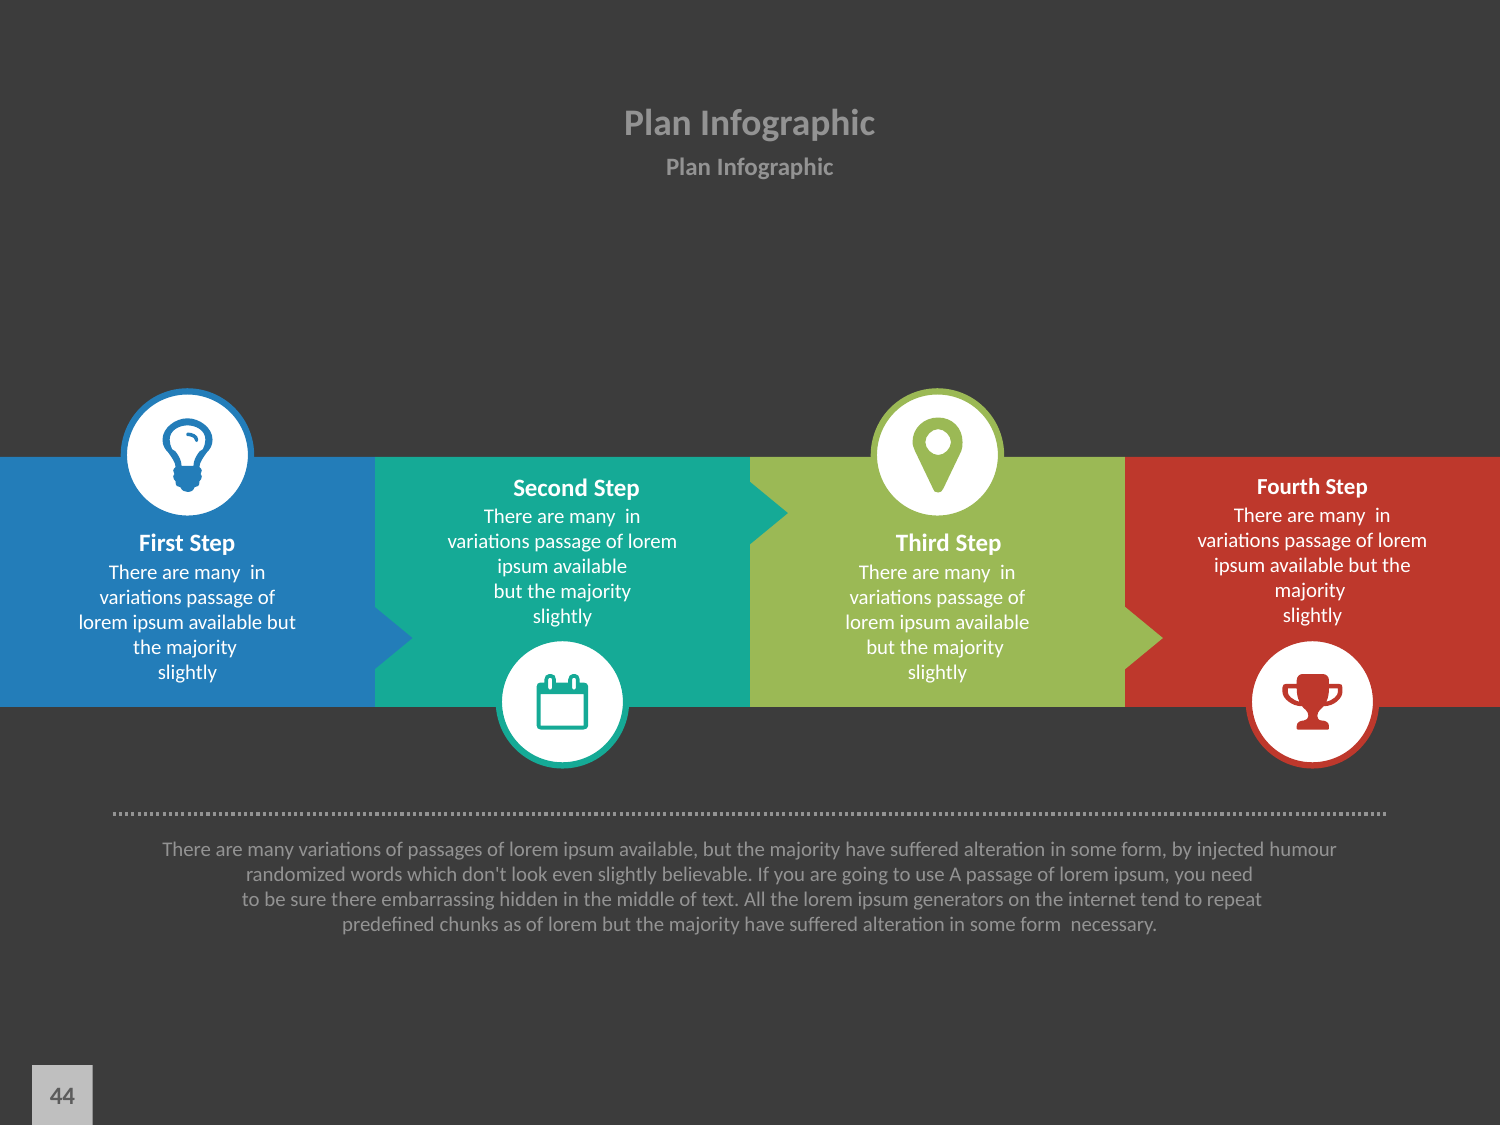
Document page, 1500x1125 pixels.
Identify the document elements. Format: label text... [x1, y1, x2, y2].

text_box There are many variations of passages of lorem ipsum available, but the majority have suffered alteration in some form, by injected humour randomized words which don't look even slightly believable. If you are going to use A passage of lorem ipsum, you need to be sure there embarrassing hidden in the middle of text. All the lorem ipsum generators on the internet tend to repeat predefined chunks as of lorem but the majority have suffered alteration in some form necessary. [113, 835, 1387, 936]
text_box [120, 456, 255, 526]
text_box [1314, 477, 1433, 637]
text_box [498, 637, 627, 766]
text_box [77, 526, 298, 686]
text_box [413, 456, 789, 708]
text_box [1193, 471, 1432, 629]
title Plan Infographic [287, 91, 1213, 150]
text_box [444, 470, 681, 630]
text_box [829, 526, 1046, 685]
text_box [870, 456, 1005, 526]
list Plan Infographic [412, 149, 1088, 183]
text_box [1161, 455, 1500, 709]
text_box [873, 391, 1002, 519]
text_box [1190, 474, 1311, 637]
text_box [123, 391, 252, 519]
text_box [789, 456, 1164, 708]
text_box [441, 473, 684, 637]
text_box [1248, 637, 1377, 766]
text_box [0, 456, 413, 708]
